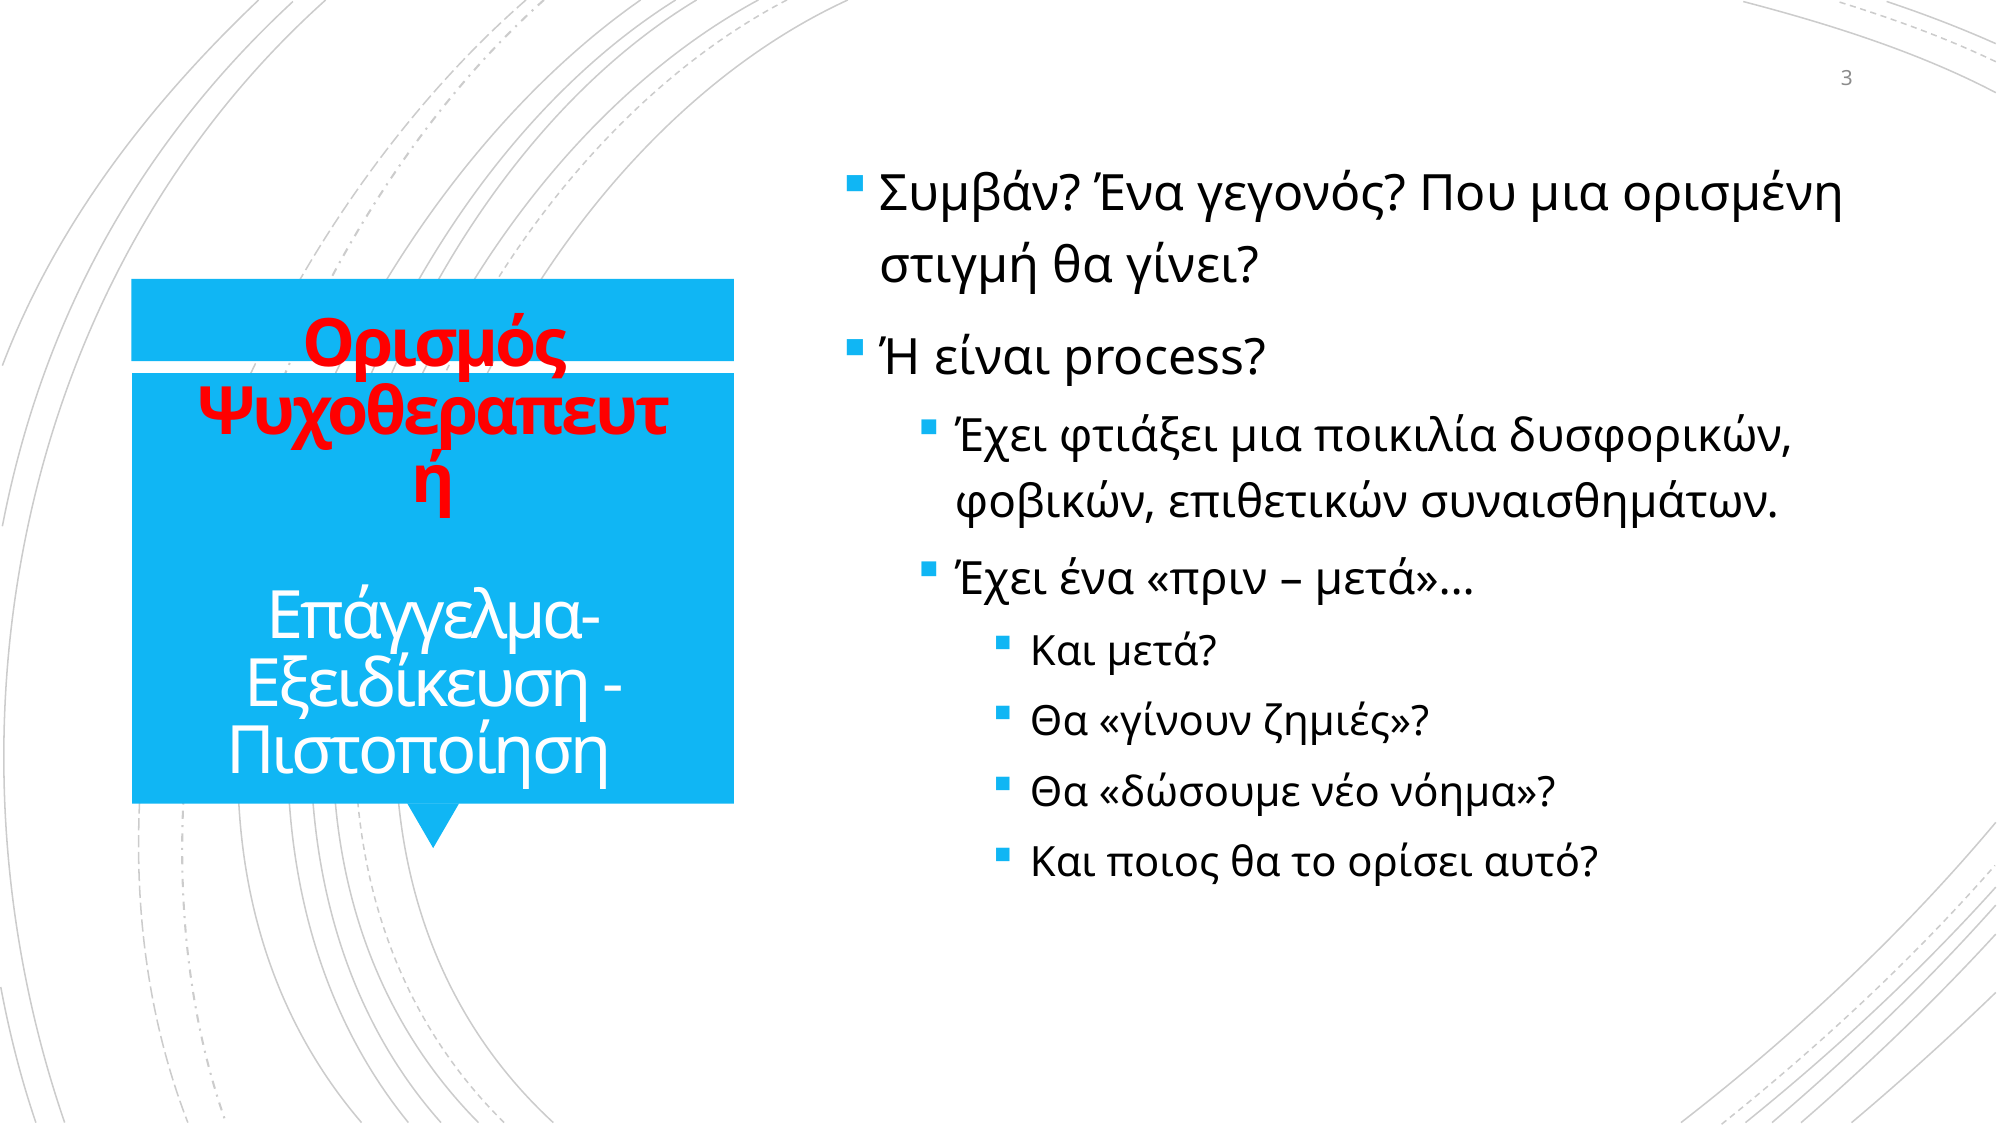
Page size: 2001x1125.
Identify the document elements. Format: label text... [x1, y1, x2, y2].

picture [417, 466, 449, 517]
picture [406, 398, 437, 434]
picture [513, 313, 523, 325]
picture [479, 398, 516, 434]
picture [356, 373, 365, 381]
picture [356, 330, 390, 362]
picture [499, 330, 533, 362]
picture [201, 387, 251, 433]
picture [369, 384, 403, 434]
picture [257, 398, 291, 434]
picture [637, 398, 668, 434]
title Ορισμός Ψυχοθεραπευτή Επάγγελμα- Εξειδίκευση - Πιστοποίηση [145, 586, 721, 788]
picture [292, 398, 331, 449]
slide_number 3 [1717, 52, 1868, 105]
picture [516, 398, 561, 434]
picture [306, 318, 351, 362]
picture [431, 398, 475, 461]
picture [553, 373, 563, 378]
picture [600, 398, 634, 434]
picture [418, 330, 456, 362]
picture [564, 398, 595, 434]
picture [396, 330, 415, 362]
picture [537, 330, 565, 362]
picture [331, 398, 365, 434]
list Συμβάν? Ένα γεγονός? Που μια ορισμένη στιγμή θα γίνει? Ή είναι process? Έχει φτιάξει μια ποικιλία δυσφορικών, φοβικών, επιθετικών συναισθημάτων. Έχει ένα «πριν – μετά»… Και μετά? Θα «γίνουν ζημιές»? Θα «δώσουμε νέο νόημα»? Και ποιος θα το ορίσει αυτό? [827, 30, 1964, 1003]
picture [460, 373, 469, 381]
picture [460, 330, 492, 362]
